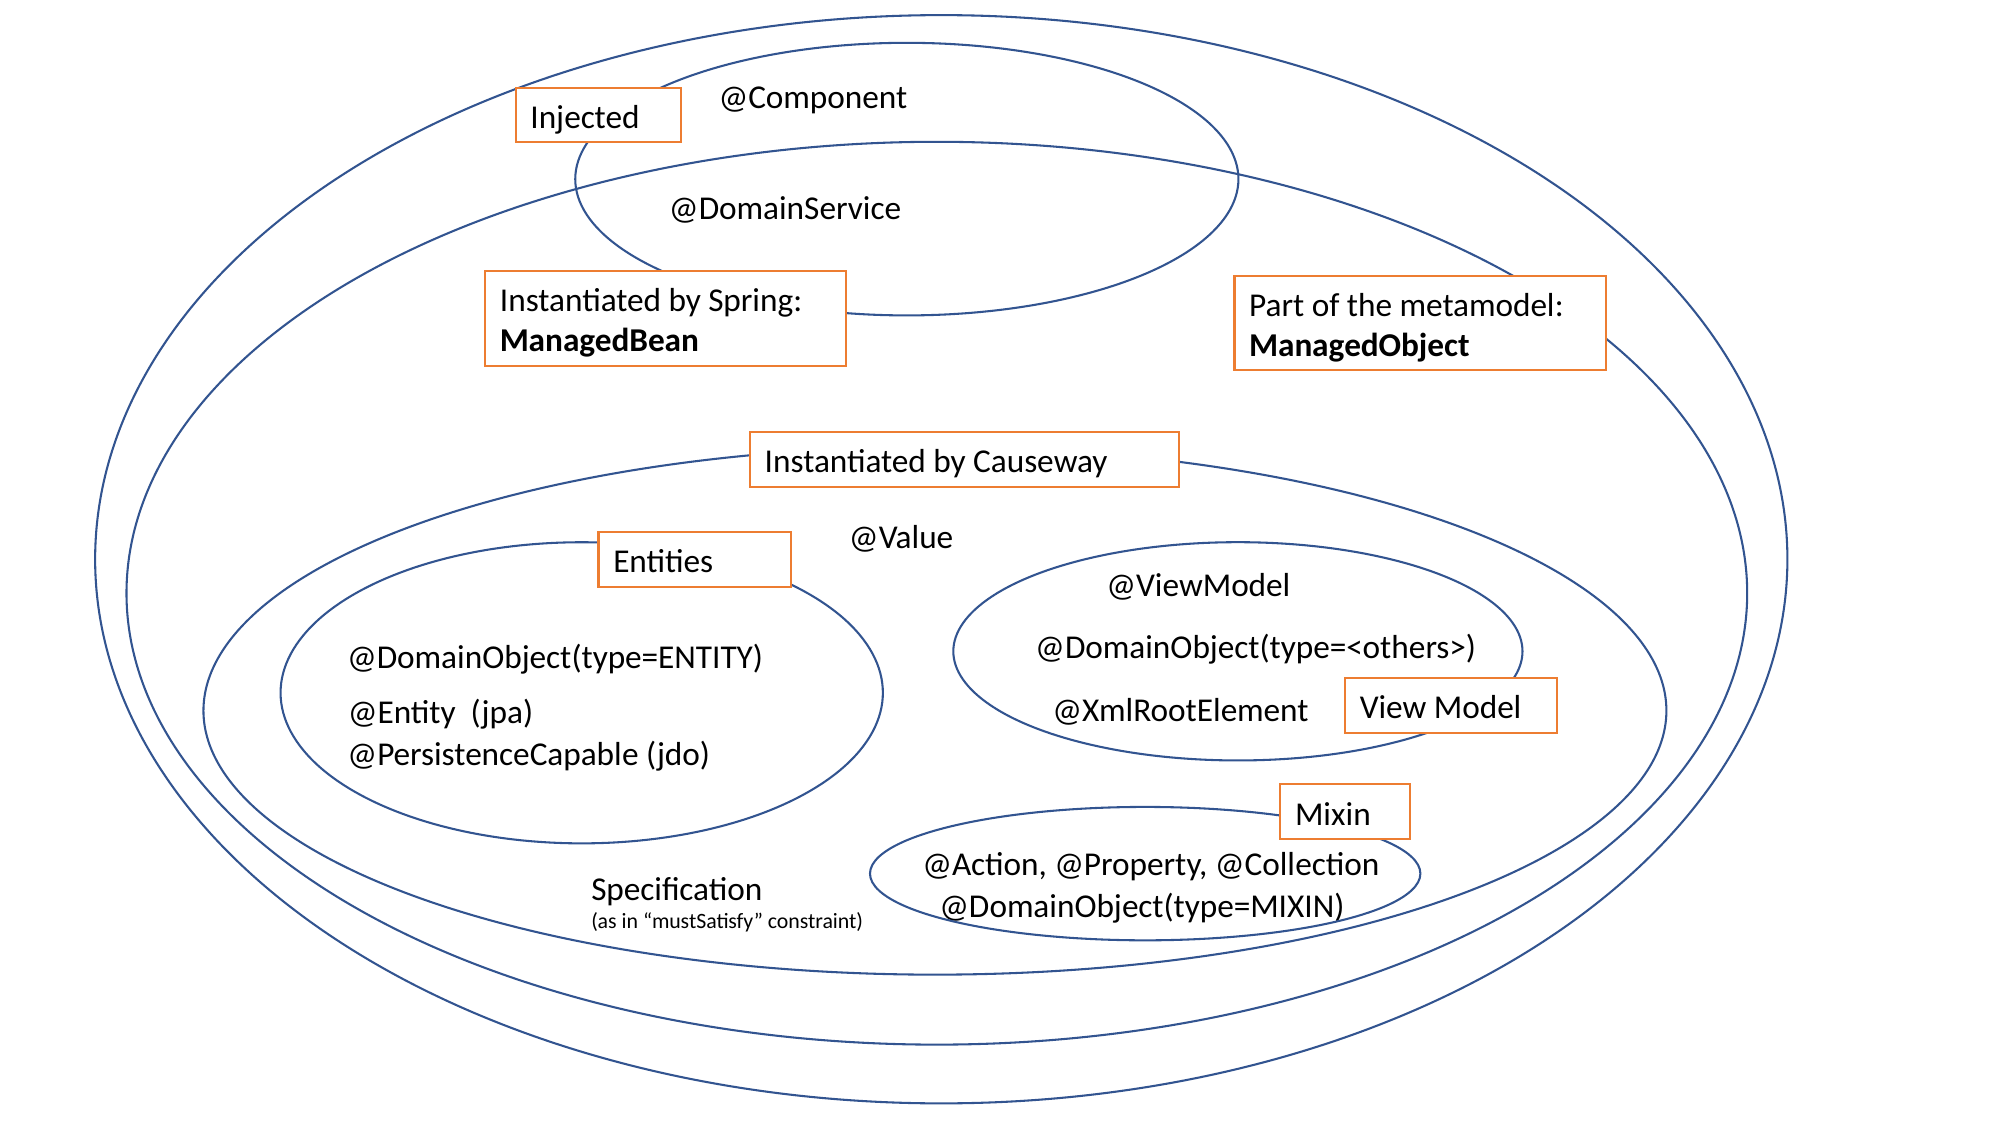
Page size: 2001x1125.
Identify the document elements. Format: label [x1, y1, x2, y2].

text_box [95, 15, 1788, 1104]
